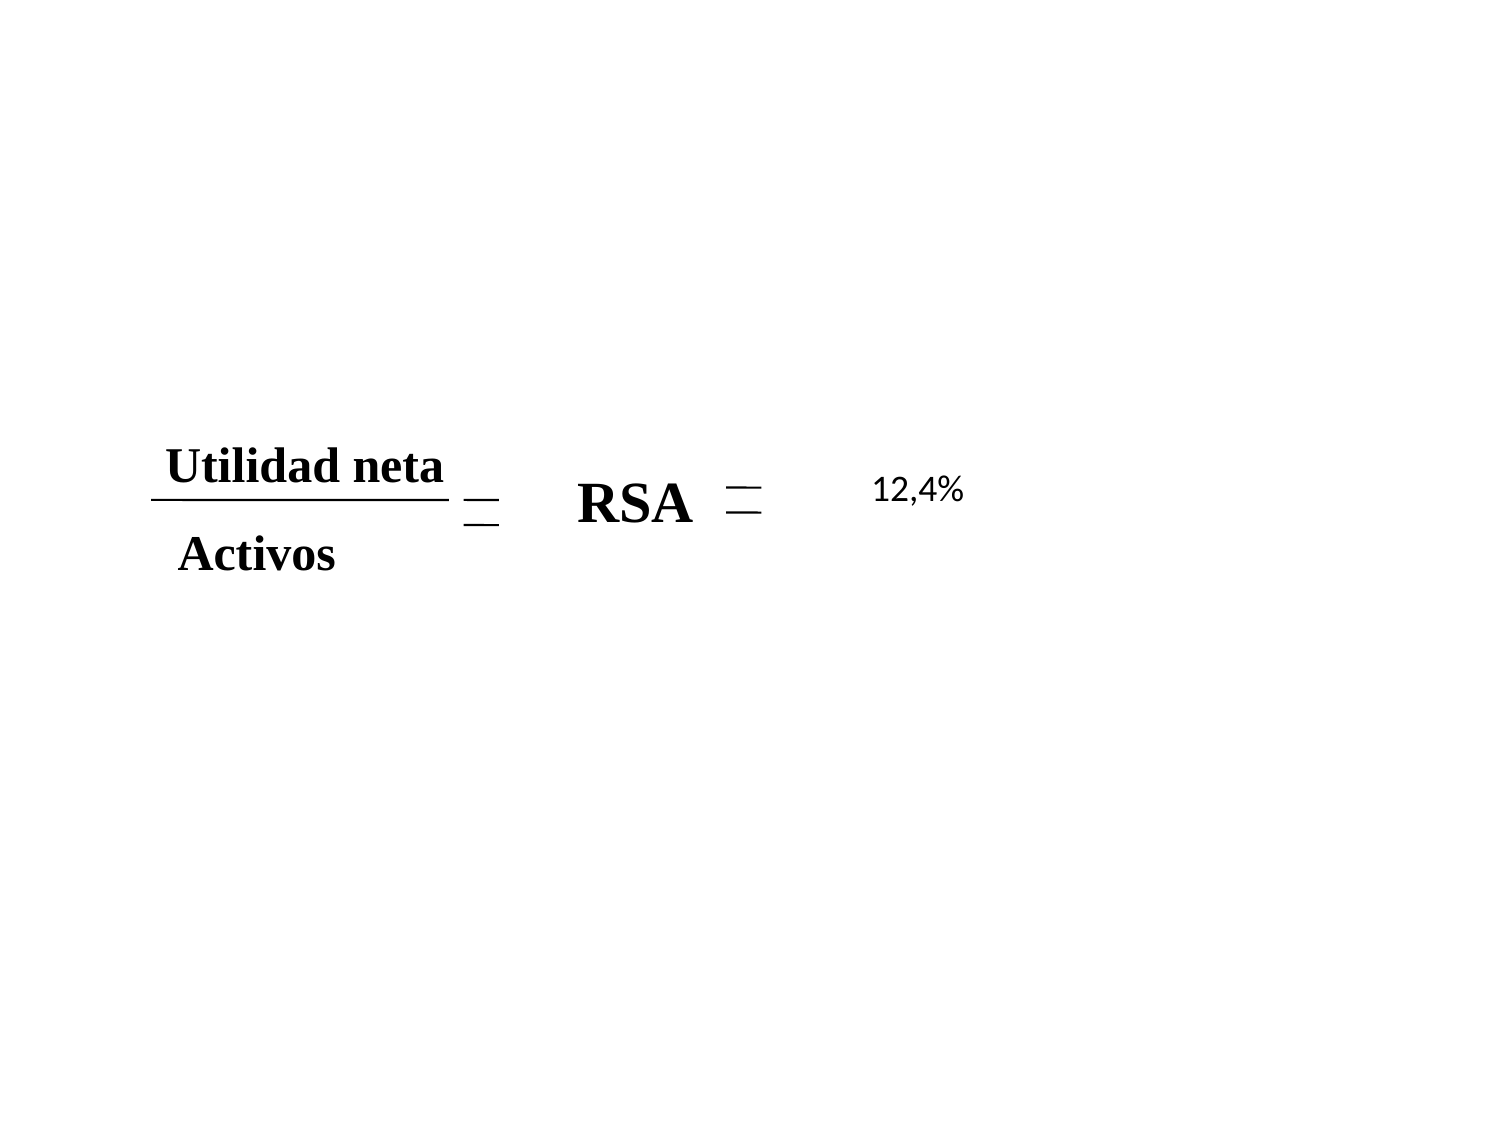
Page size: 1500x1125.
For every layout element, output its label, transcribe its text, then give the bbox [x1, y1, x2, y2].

text_box Activos [162, 512, 450, 588]
text_box Utilidad neta [150, 425, 513, 500]
text_box 12,4% [856, 456, 980, 517]
text_box RSA [562, 457, 812, 542]
